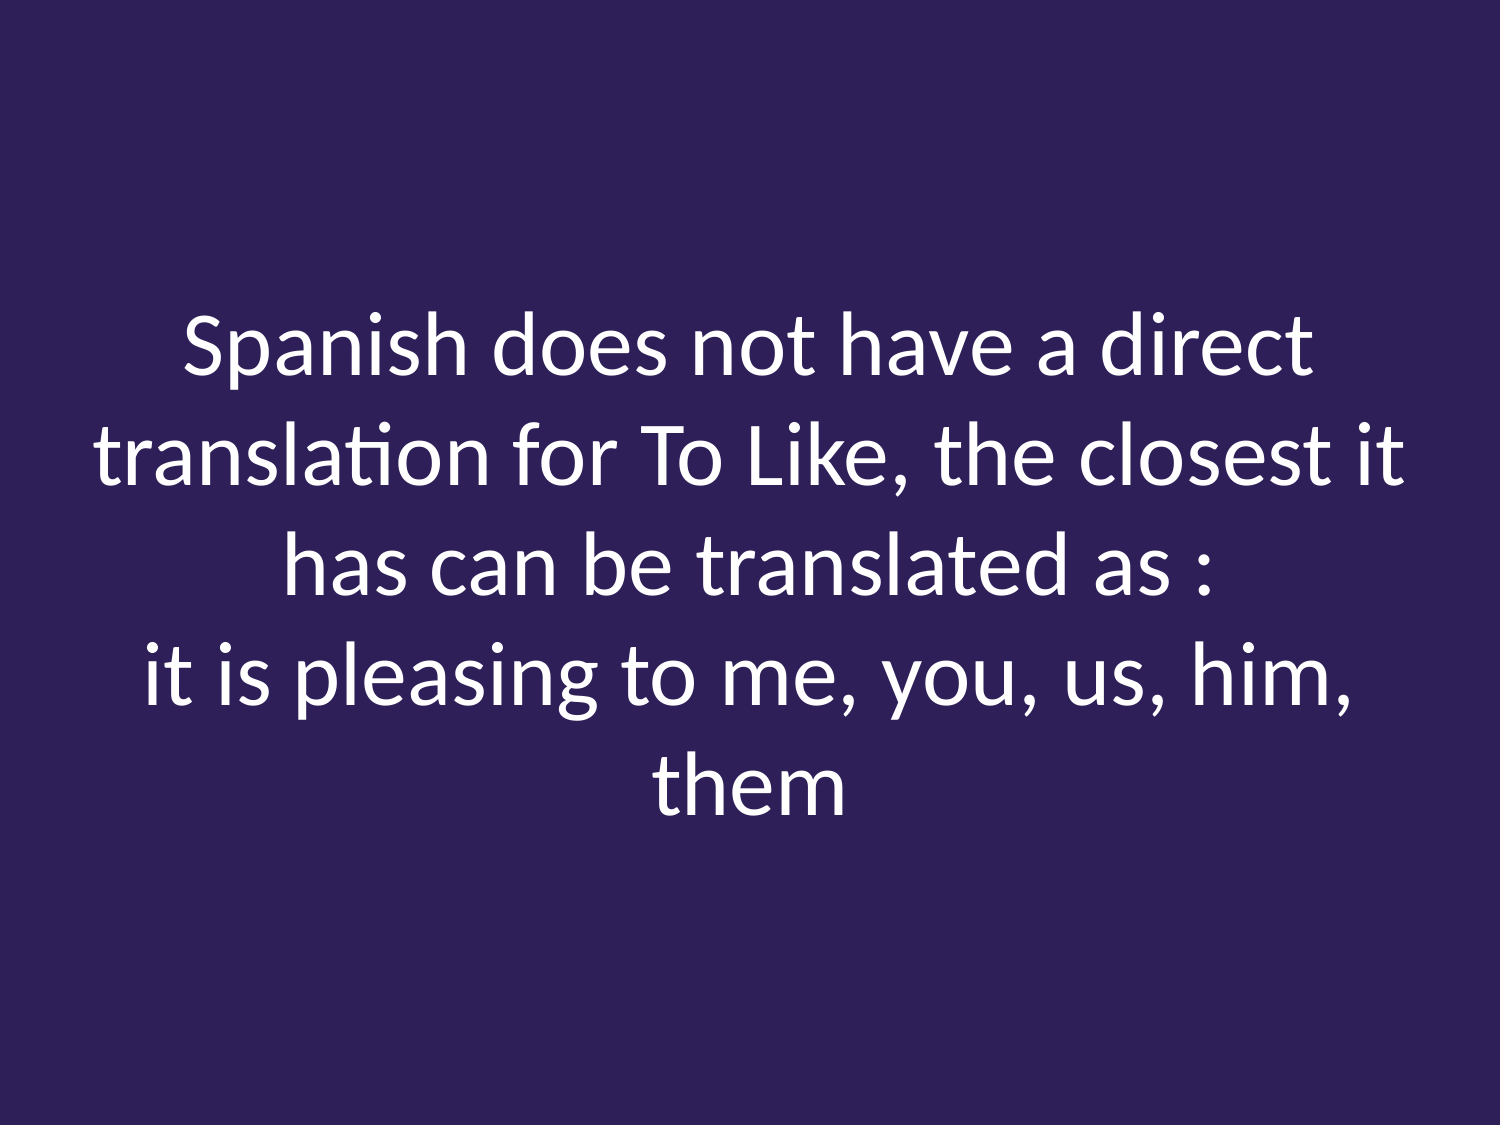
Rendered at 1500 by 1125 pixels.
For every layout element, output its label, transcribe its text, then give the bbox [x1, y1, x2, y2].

title Spanish does not have a direct translation for To Like, the closest it has can be translated as : it is pleasing to me, you, us, him, them [75, 45, 1425, 1073]
